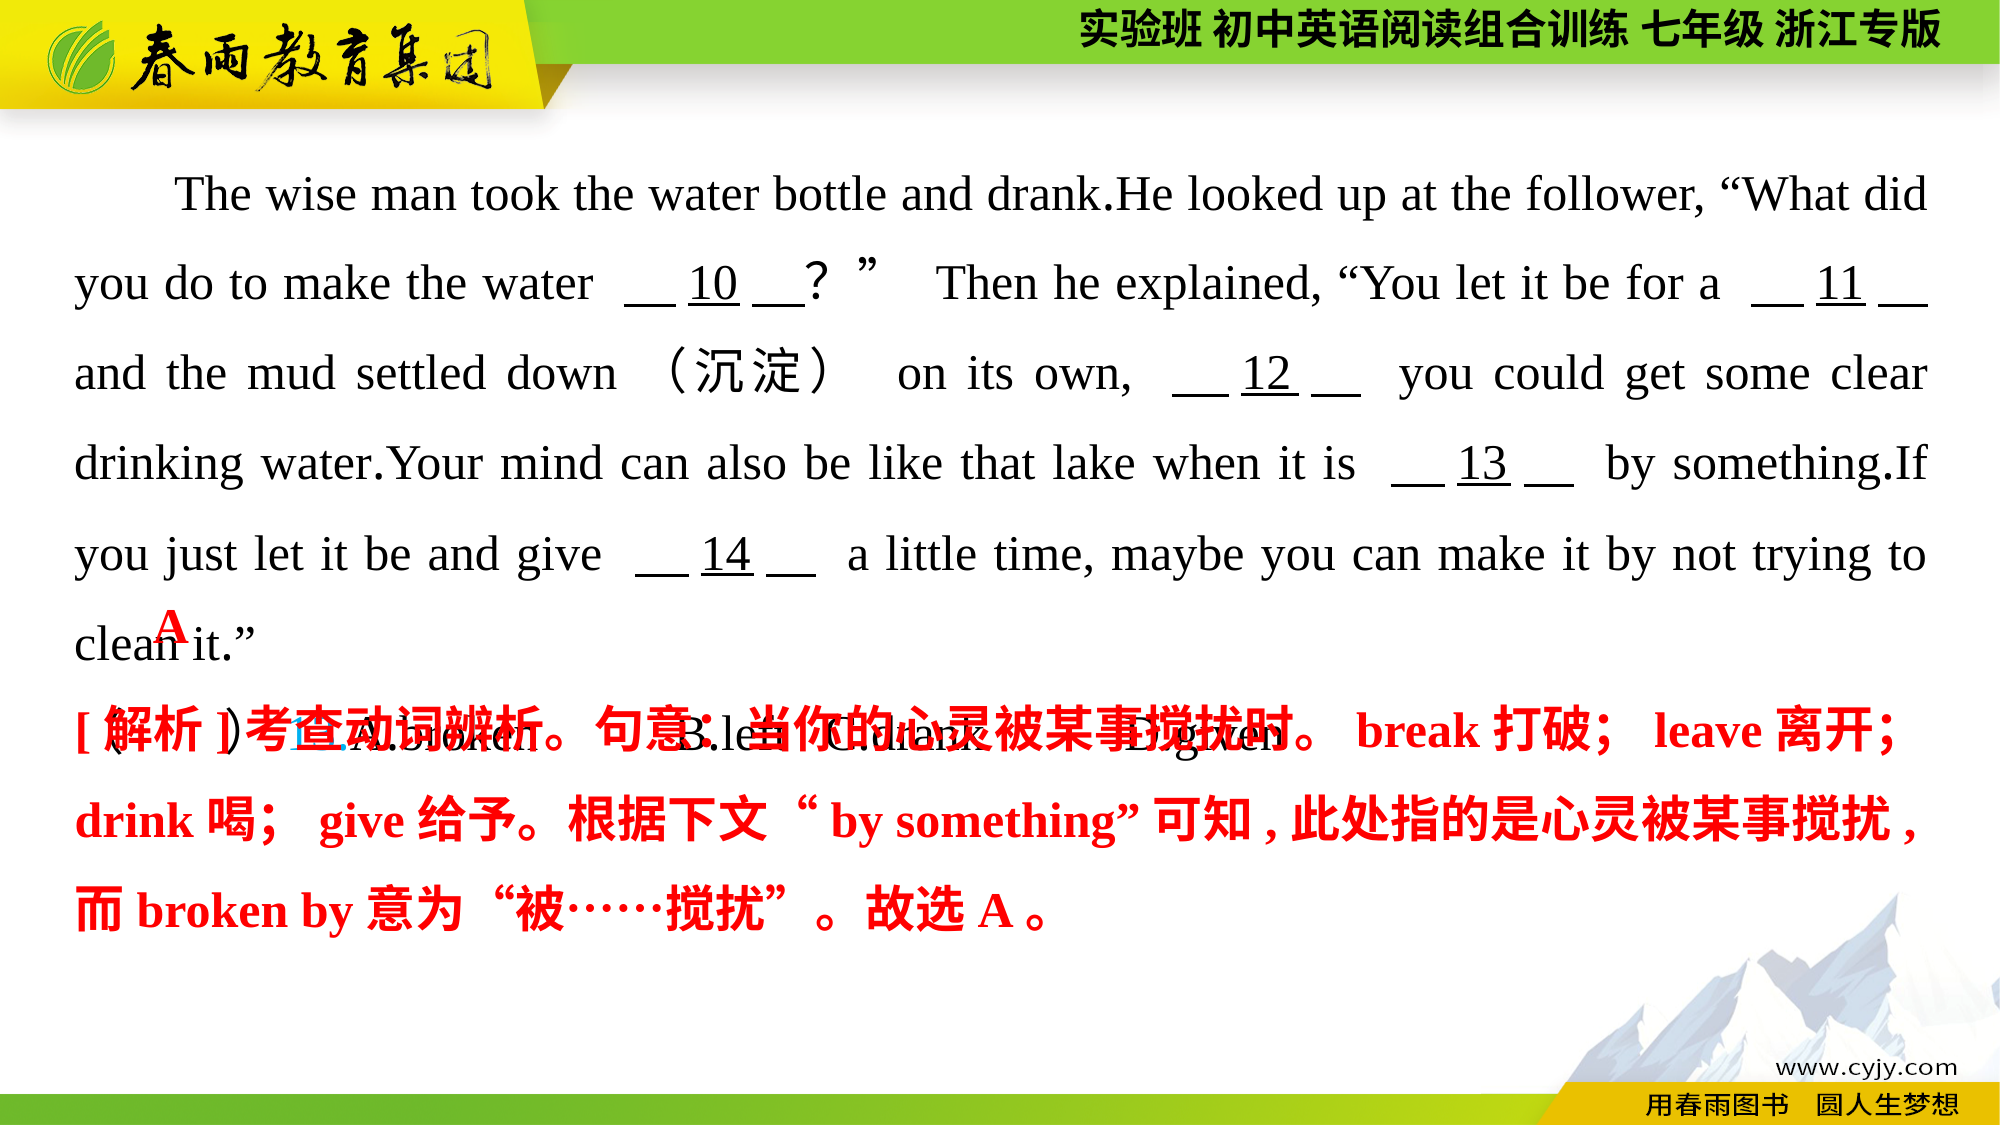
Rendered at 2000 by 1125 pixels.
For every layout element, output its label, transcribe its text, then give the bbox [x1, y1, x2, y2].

picture [0, 0, 2000, 1125]
text_box A [138, 586, 204, 660]
text_box [解析]考查动词辨析。句意：当你的心灵被某事搅扰时。break打破；leave离开；drink喝；give给予。根据下文“by something”可知,此处指的是心灵被某事搅扰,而broken by意为“被……搅扰”。故选A。 [59, 660, 1944, 945]
list The wise man took the water bottle and drank.He looked up at the follower, “What did you do to make the water 10 ？” Then he explained, “You let it be for a 11 and the mud settled down（沉淀） on its own, 12 you could get some clear drinking water.Your mind can also be like that lake when it is 13 by something.If you just let it be and give 14 a little time, maybe you can make it by not trying to clean it.” （ ）13.A.broken B.left C.drank D.given [59, 122, 1944, 660]
